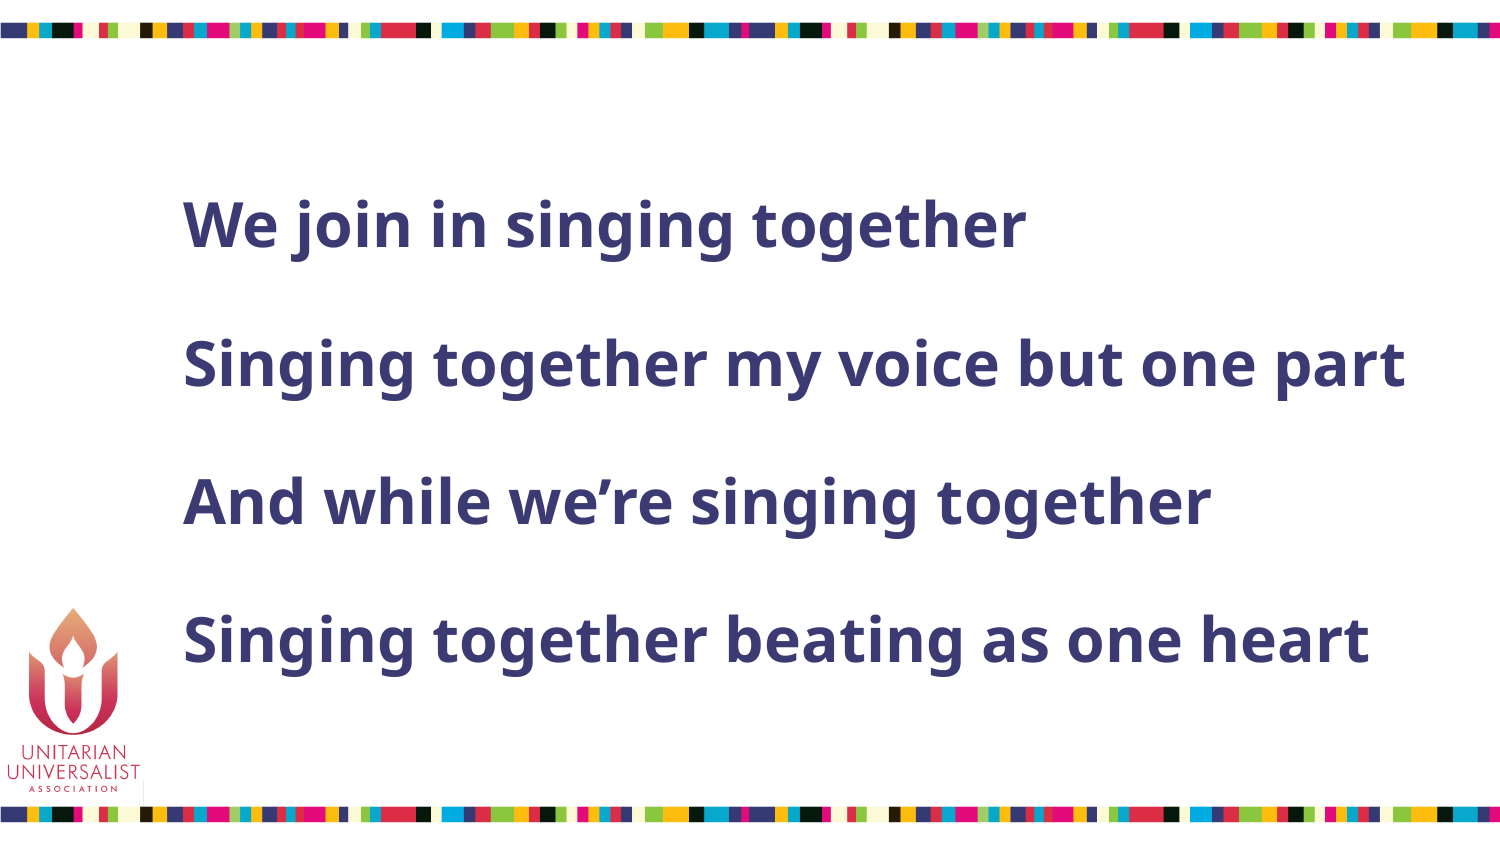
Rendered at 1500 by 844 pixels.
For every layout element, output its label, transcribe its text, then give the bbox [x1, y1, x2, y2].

text_box We join in singing together Singing together my voice but one part And while we’re singing together Singing together beating as one heart [168, 159, 1474, 691]
picture [0, 600, 1500, 824]
picture [0, 22, 1500, 40]
